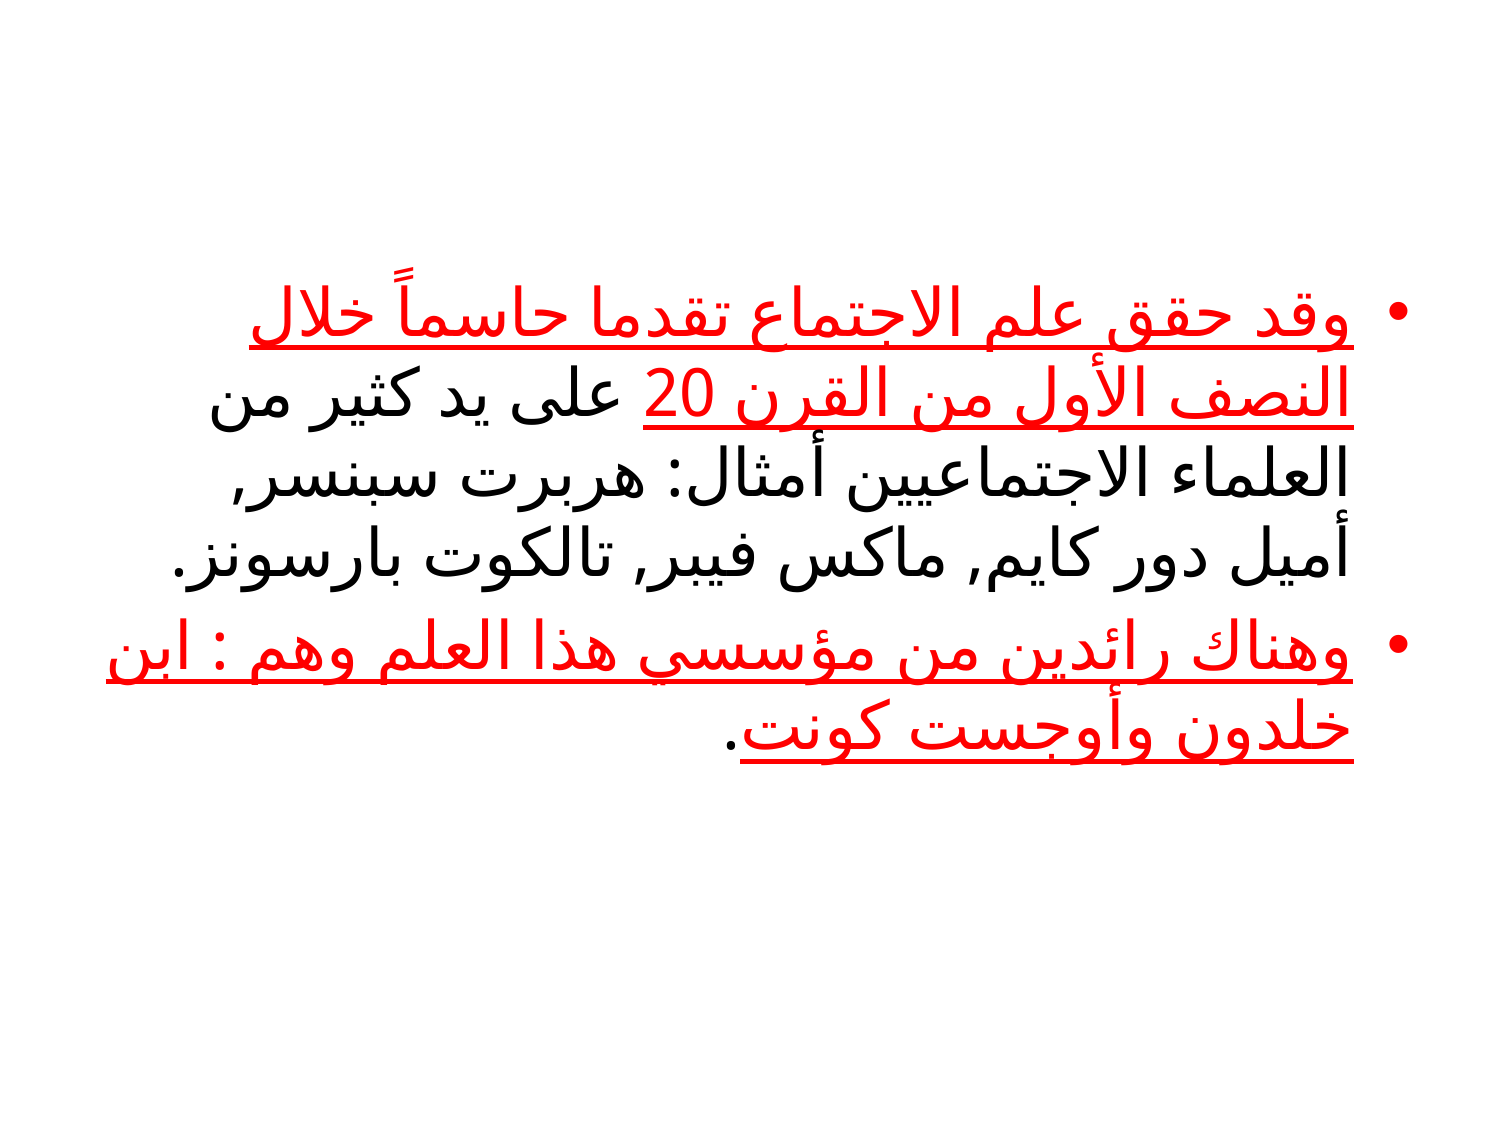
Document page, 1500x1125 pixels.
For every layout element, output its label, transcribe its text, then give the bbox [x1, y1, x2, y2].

list وقد حقق علم الاجتماع تقدما حاسماً خلال النصف الأول من القرن 20 على يد كثير من العلماء الاجتماعيين أمثال: هربرت سبنسر, أميل دور كايم, ماكس فيبر, تالكوت بارسونز. وهناك رائدين من مؤسسي هذا العلم وهم : ابن خلدون وأوجست كونت. [75, 262, 1425, 1005]
